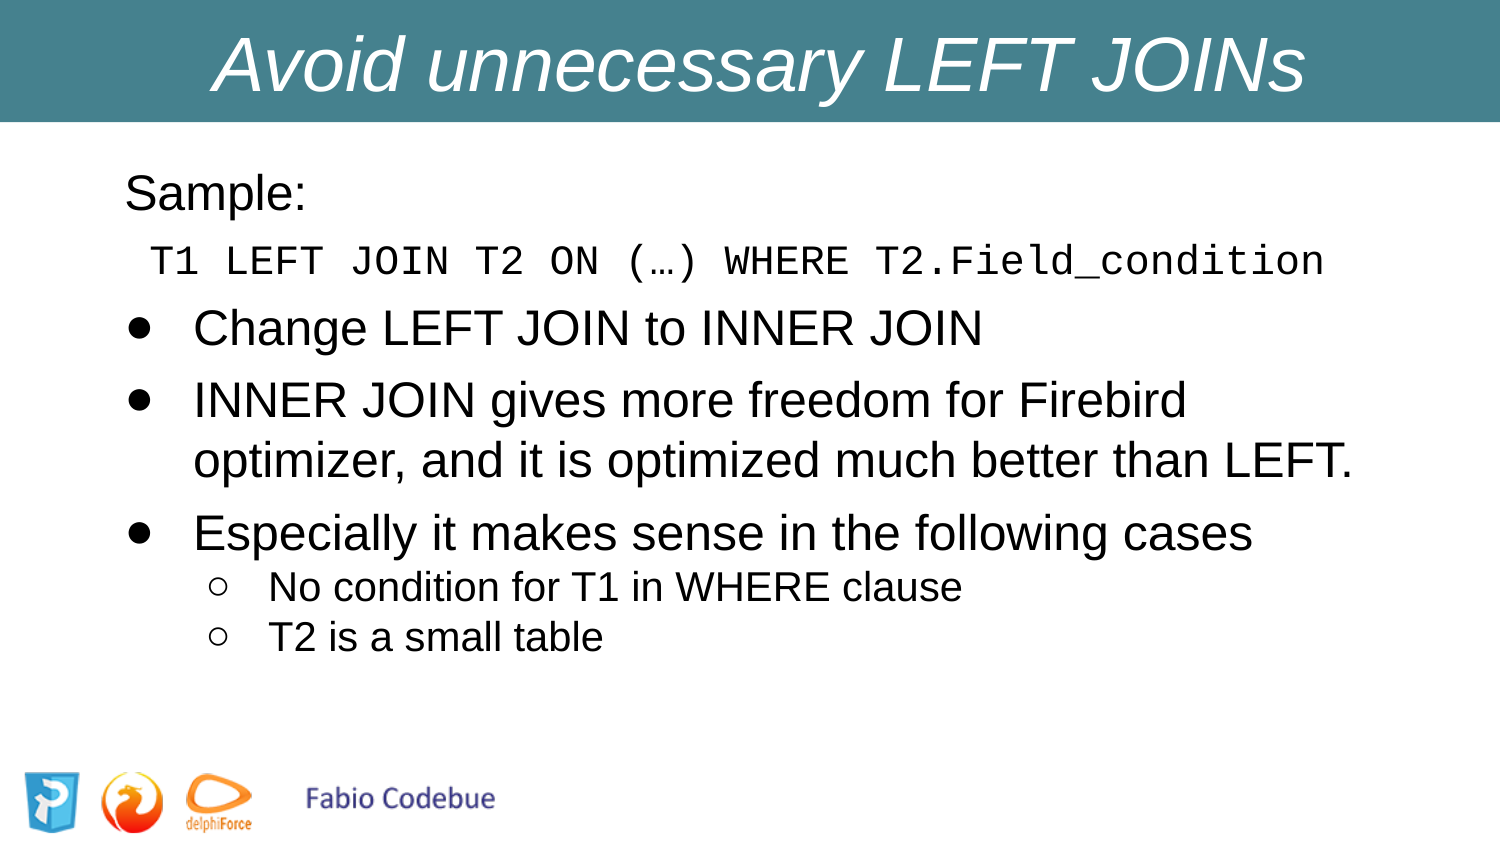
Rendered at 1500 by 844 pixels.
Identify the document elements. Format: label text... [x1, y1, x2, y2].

picture [0, 123, 1500, 844]
list Sample: T1 LEFT JOIN T2 ON (…) WHERE T2.Field_condition Change LEFT JOIN to INNER JOIN INNER JOIN gives more freedom for Firebird optimizer, and it is optimized much better than LEFT. Especially it makes sense in the following cases No condition for T1 in WHERE clause T2 is a small table [103, 145, 1397, 760]
text_box Avoid unnecessary LEFT JOINs [0, 0, 1500, 123]
